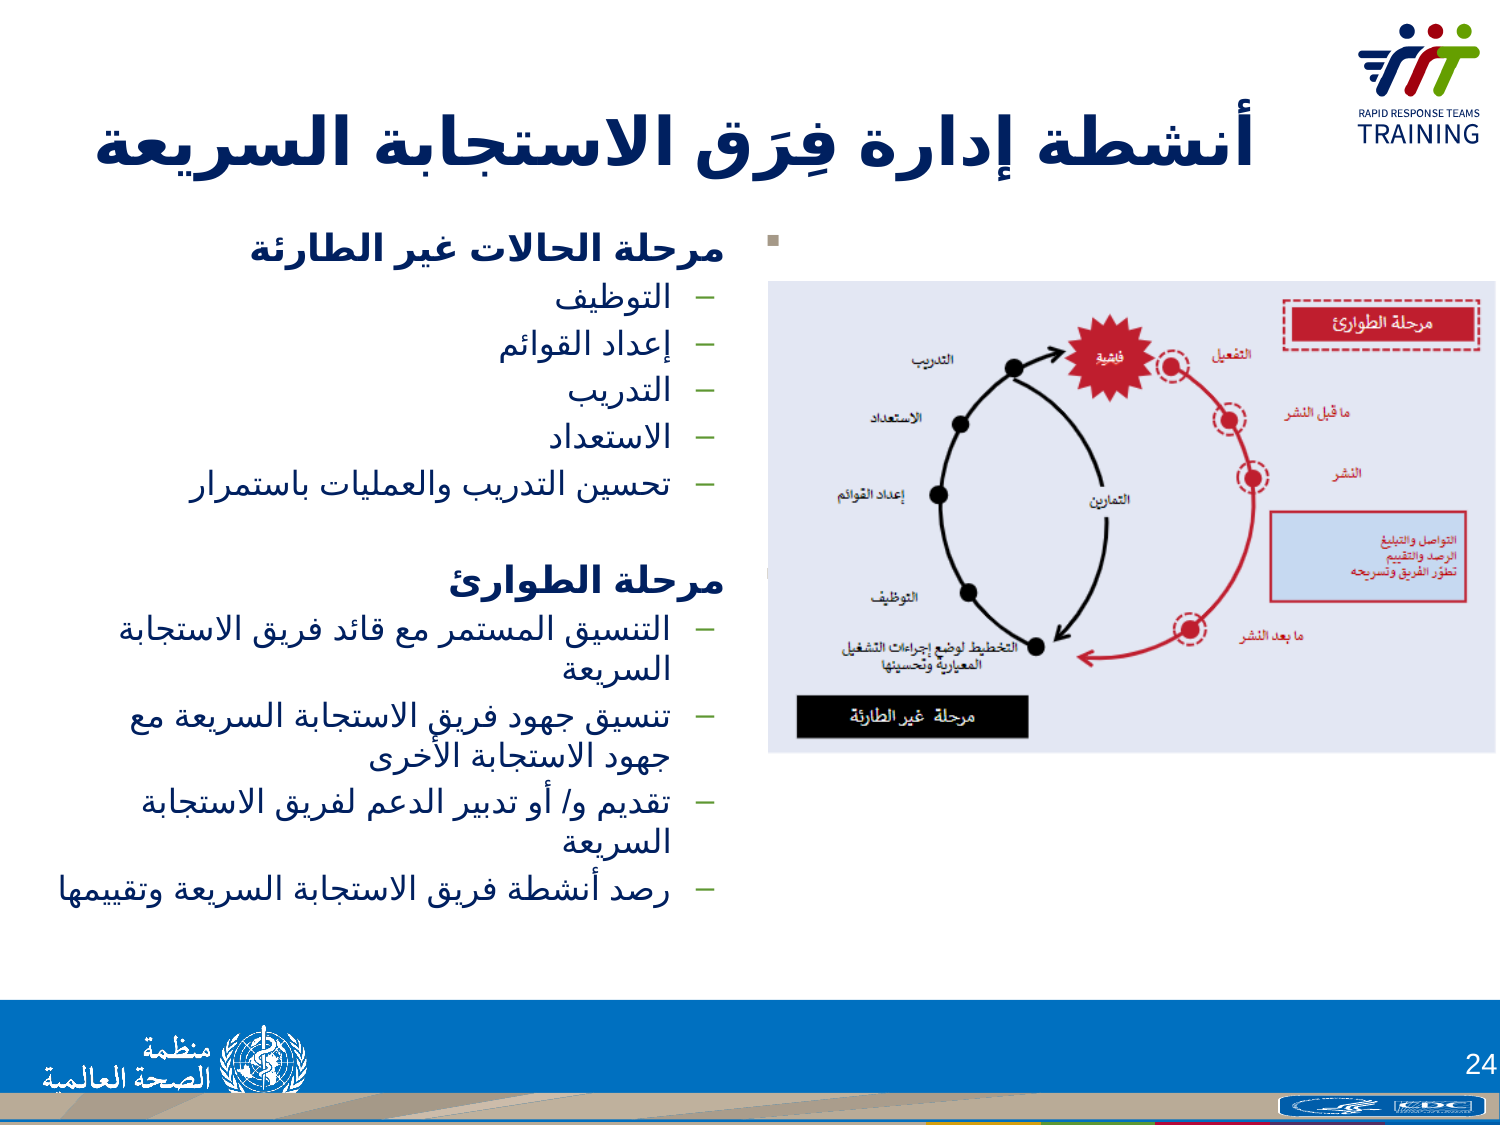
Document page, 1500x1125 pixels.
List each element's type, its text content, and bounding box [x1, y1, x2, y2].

picture [43, 1025, 307, 1092]
picture [1357, 23, 1480, 144]
text_box أنشطة إدارة فِرَق الاستجابة السريعة [0, 45, 1350, 233]
list مرحلة الحالات غير الطارئة التوظيف إعداد القوائم التدريب الاستعداد تحسين التدريب والعمليات باستمرار مرحلة الطوارئ التنسيق المستمر مع قائد فريق الاستجابة السريعة تنسيق جهود فريق الاستجابة السريعة مع جهود الاستجابة الأخرى تقديم و/ أو تدبير الدعم لفريق الاستجابة السريعة رصد أنشطة فريق الاستجابة السريعة وتقييمها [40, 233, 797, 765]
picture [768, 281, 1500, 755]
